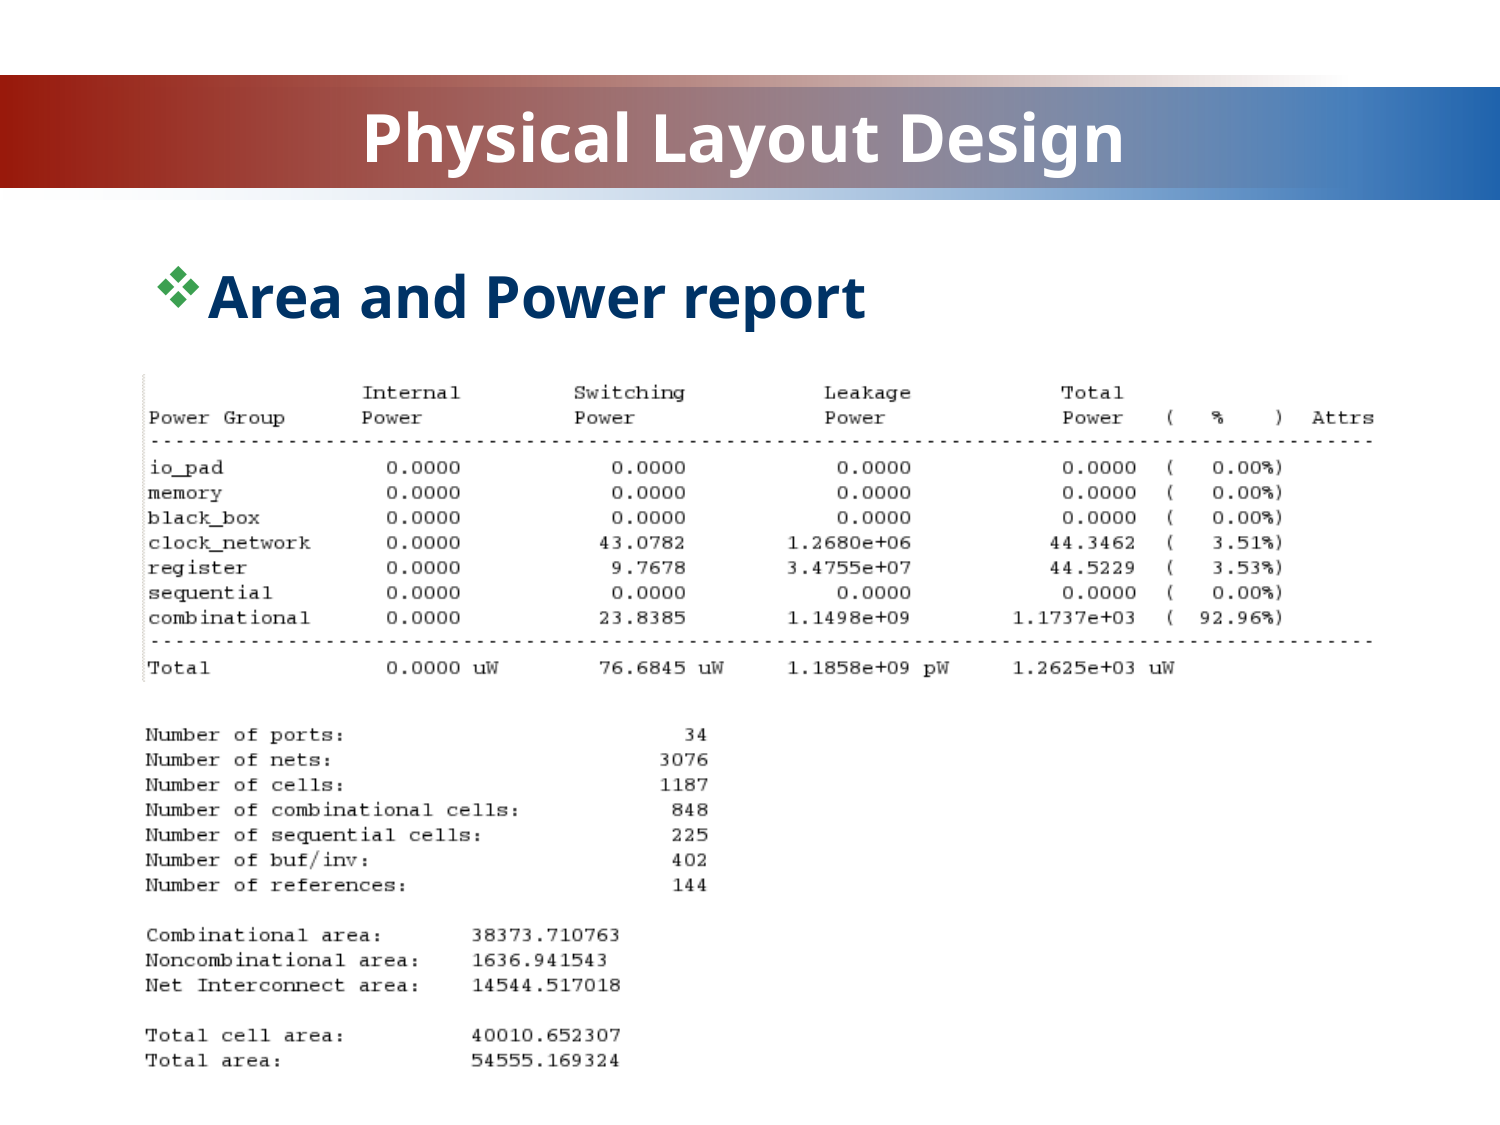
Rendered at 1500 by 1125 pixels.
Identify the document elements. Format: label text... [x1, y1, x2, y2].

picture [142, 374, 1400, 683]
picture [143, 716, 720, 1073]
list Area and Power report [137, 252, 1500, 1108]
title Physical Layout Design [137, 89, 1350, 183]
